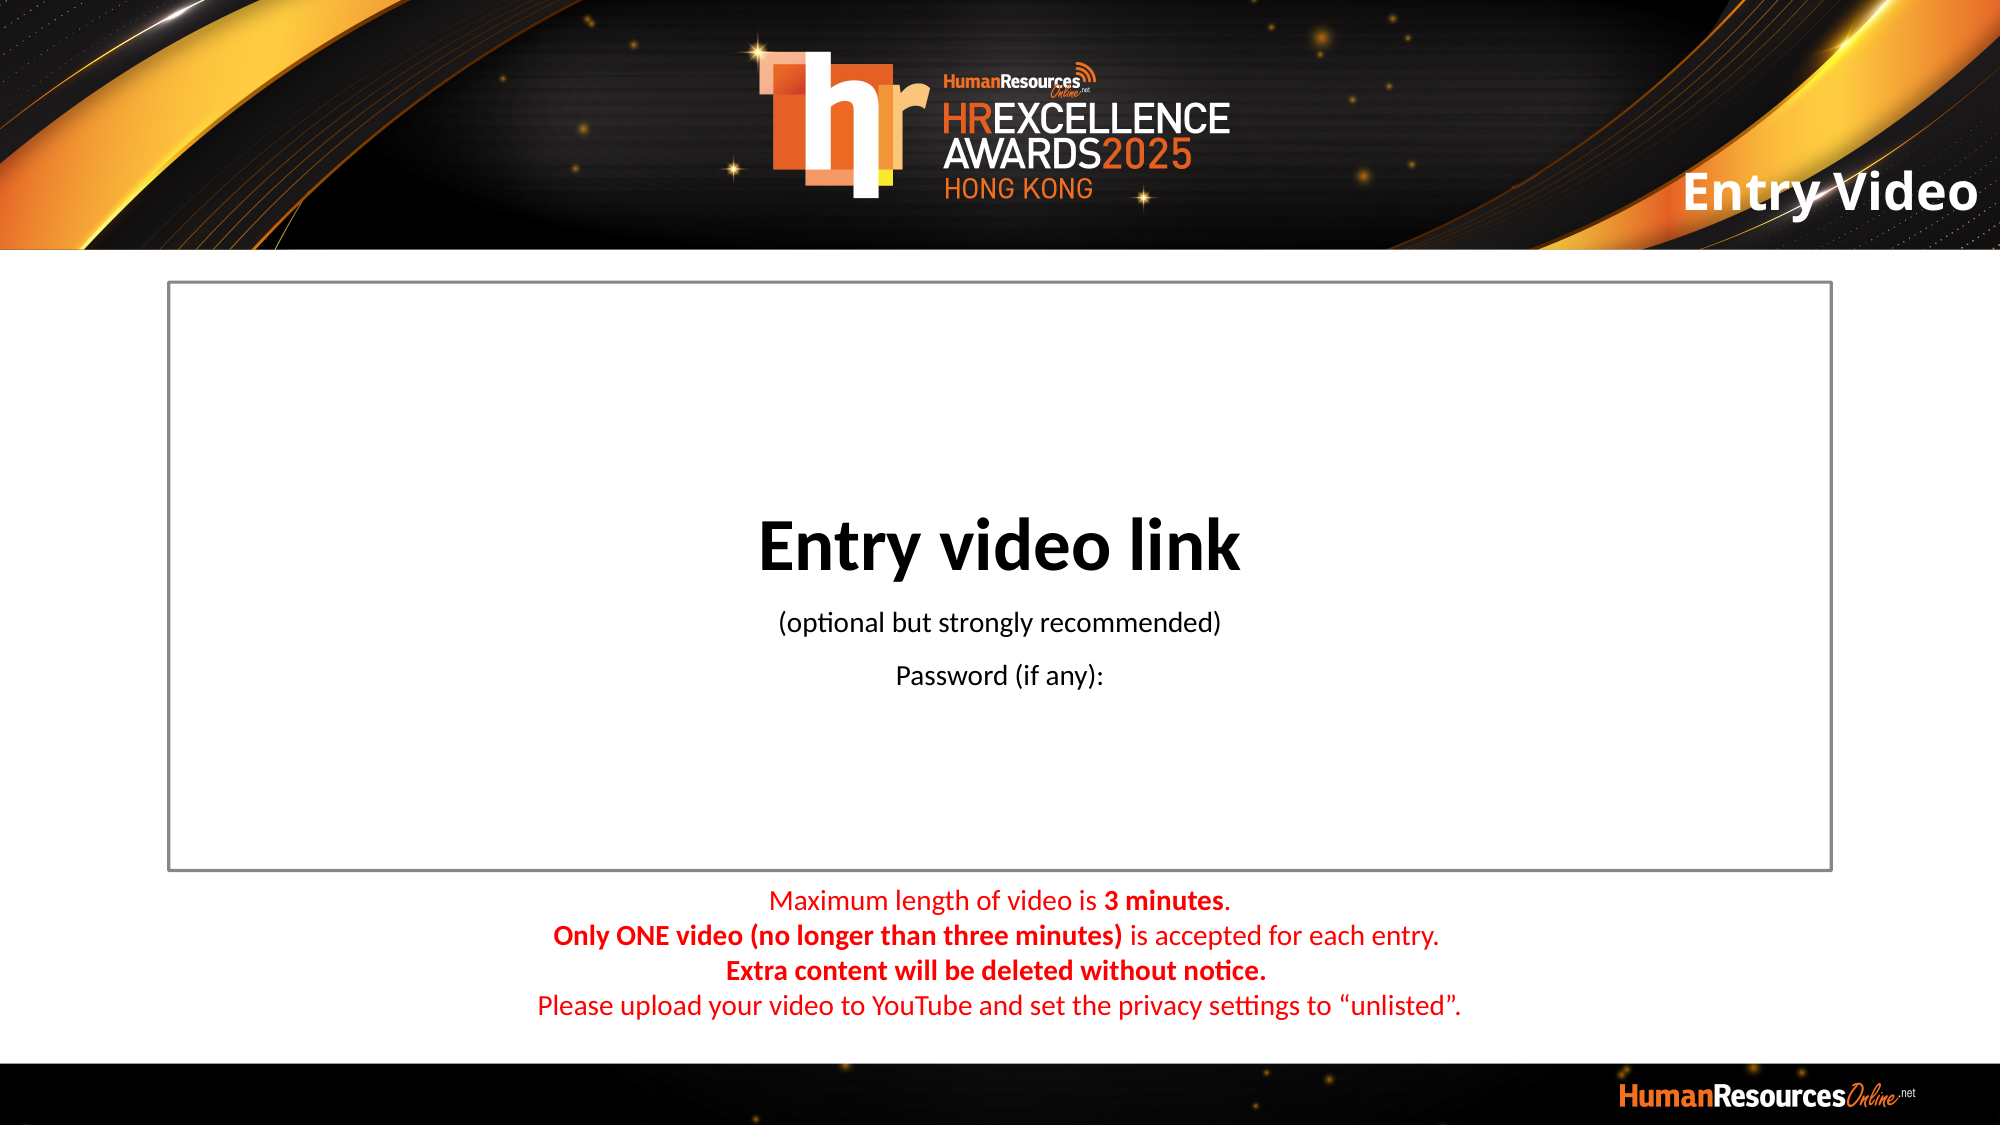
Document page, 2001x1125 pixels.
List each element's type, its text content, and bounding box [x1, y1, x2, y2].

text_box Entry Video [1667, 146, 2000, 234]
list Entry video link (optional but strongly recommended) Password (if any): [168, 282, 1832, 871]
picture [0, 0, 2000, 1125]
text_box Maximum length of video is 3 minutes. Only ONE video (no longer than three minutes) is accepted for each entry. Extra content will be deleted without notice. Please upload your video to YouTube and set the privacy settings to “unlisted”. [244, 874, 1756, 1029]
